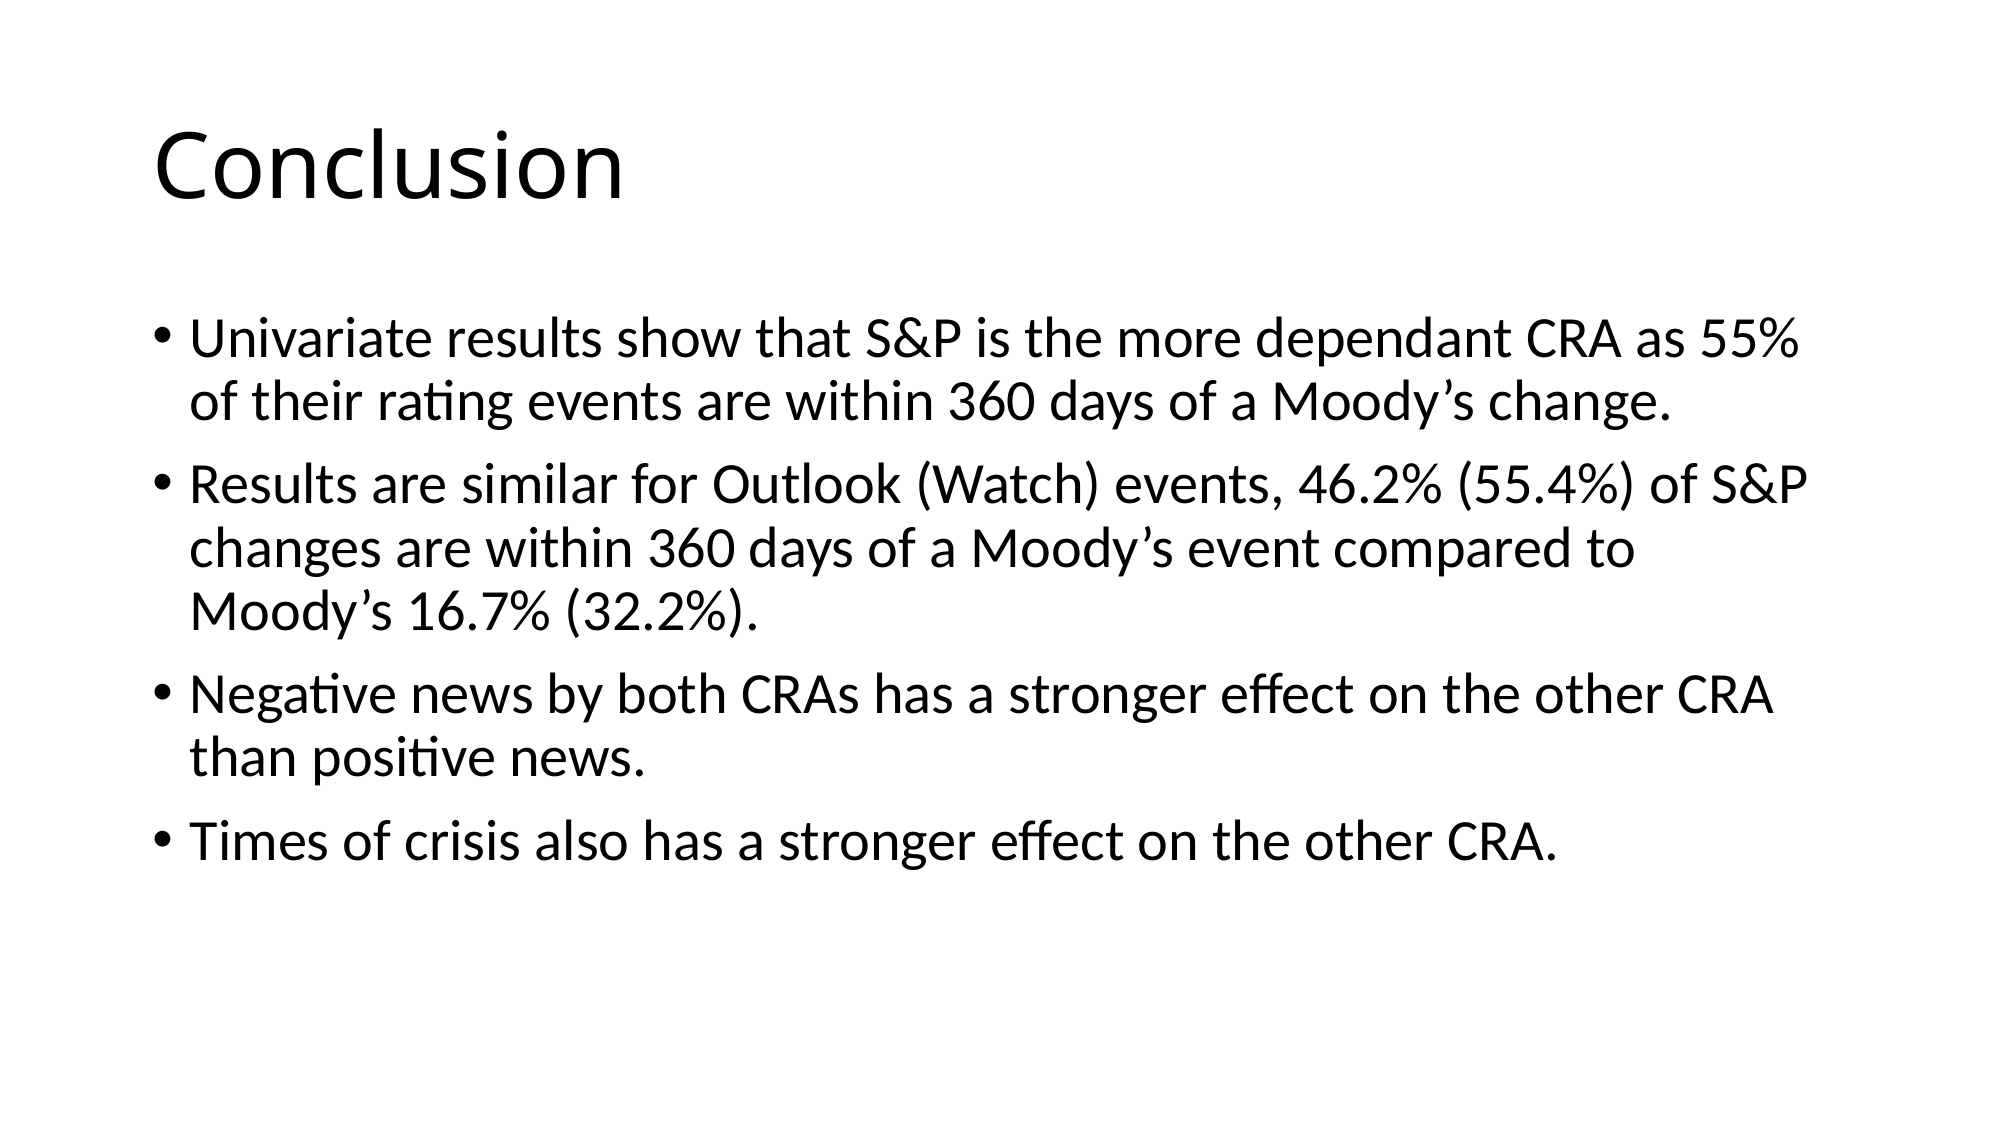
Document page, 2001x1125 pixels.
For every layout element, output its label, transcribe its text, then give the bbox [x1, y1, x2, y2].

title Conclusion [137, 59, 1863, 278]
list Univariate results show that S&P is the more dependant CRA as 55% of their rating events are within 360 days of a Moody’s change. Results are similar for Outlook (Watch) events, 46.2% (55.4%) of S&P changes are within 360 days of a Moody’s event compared to Moody’s 16.7% (32.2%). Negative news by both CRAs has a stronger effect on the other CRA than positive news. Times of crisis also has a stronger effect on the other CRA. [137, 299, 1863, 1014]
